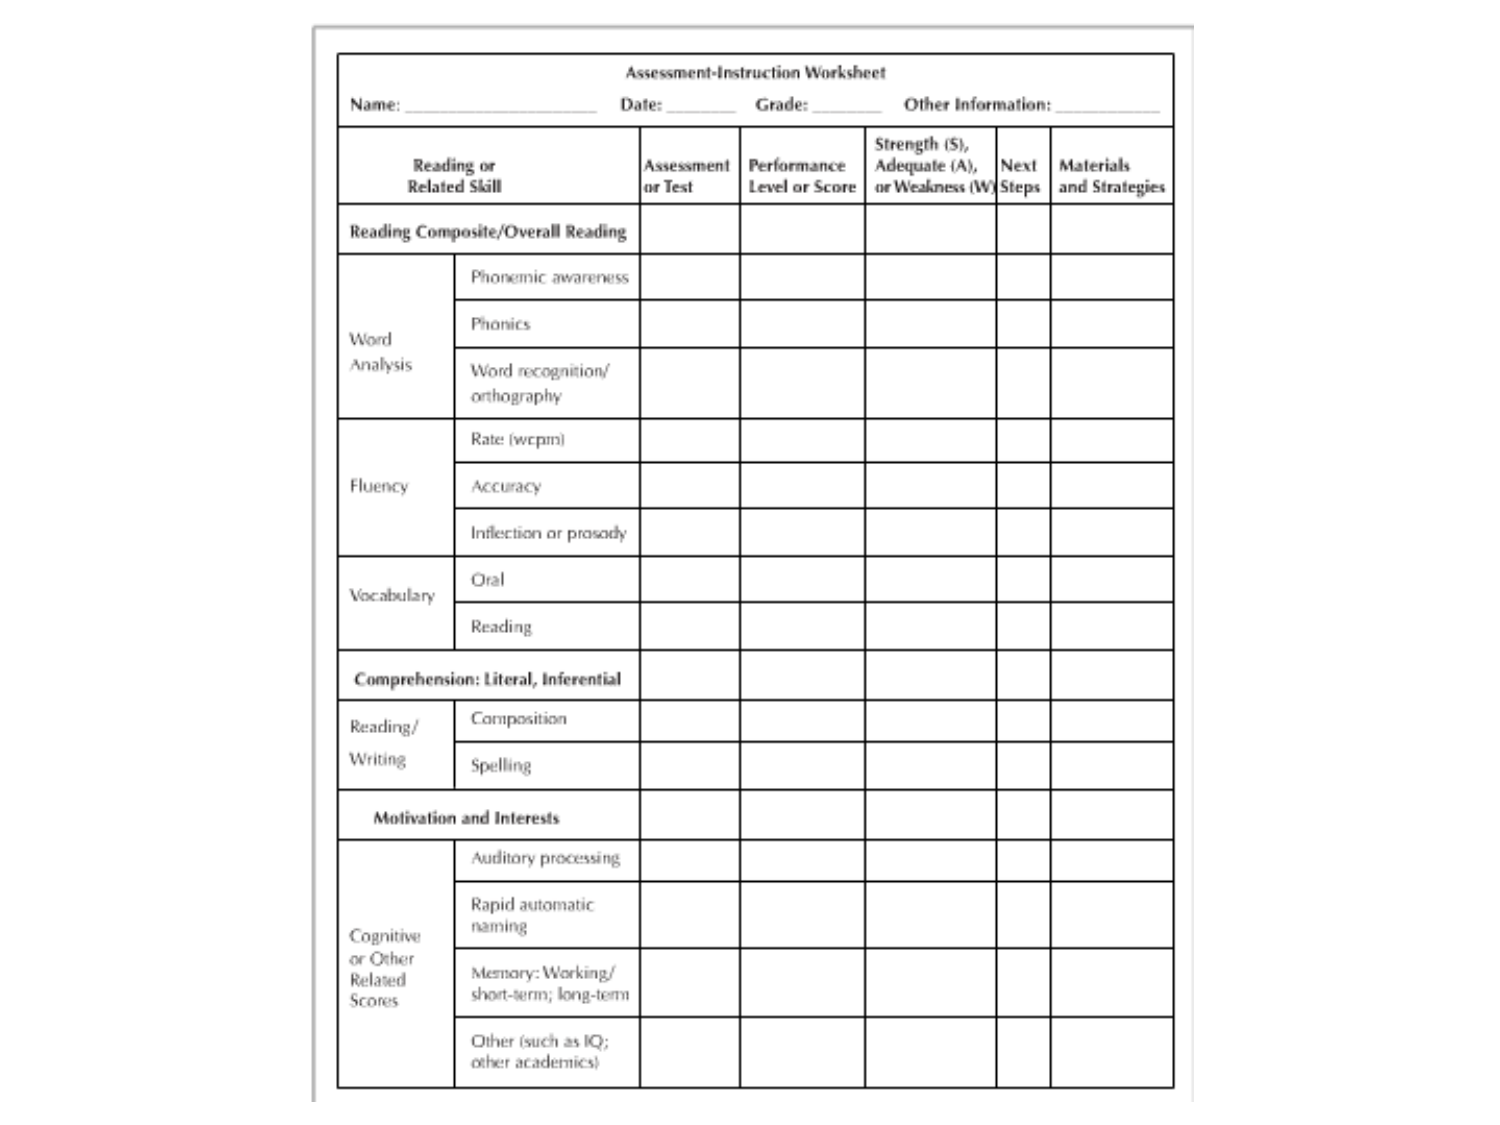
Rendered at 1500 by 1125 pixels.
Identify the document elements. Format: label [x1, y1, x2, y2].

picture [305, 22, 1194, 1103]
